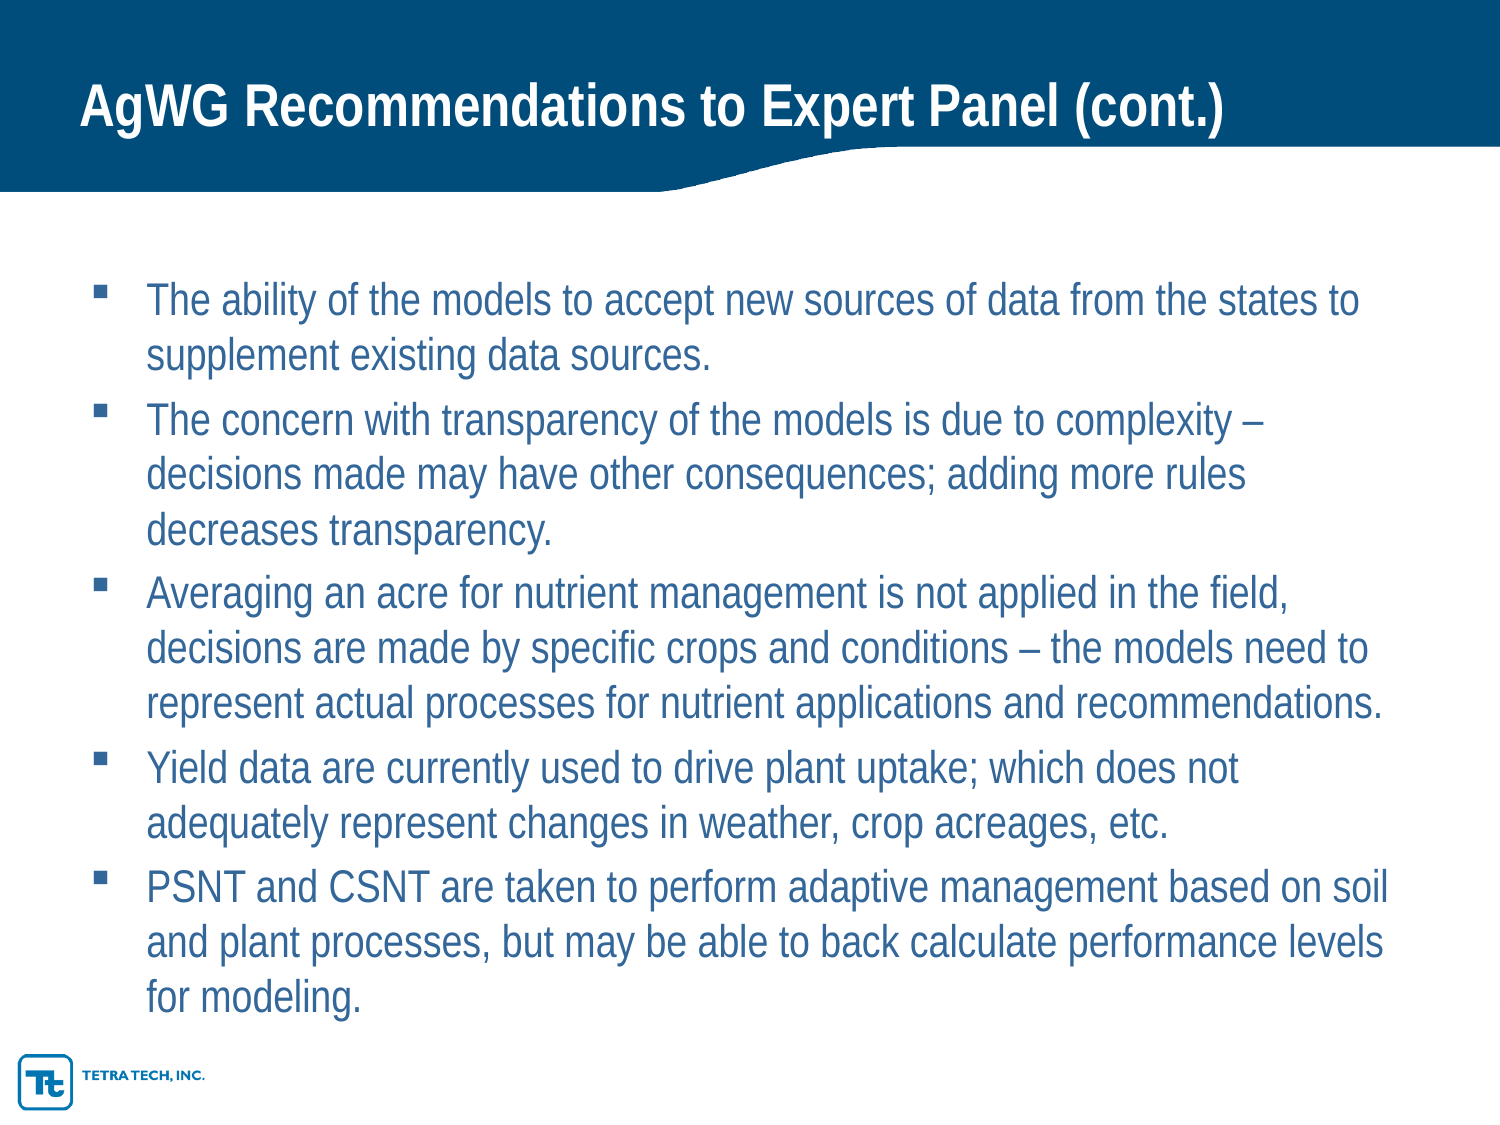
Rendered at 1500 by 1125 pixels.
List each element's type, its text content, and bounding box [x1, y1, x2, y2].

picture [16, 1050, 205, 1114]
picture [0, 0, 1500, 1000]
title AgWG Recommendations to Expert Panel (cont.) [63, 34, 1359, 171]
list The ability of the models to accept new sources of data from the states to supplement existing data sources. The concern with transparency of the models is due to complexity – decisions made may have other consequences; adding more rules decreases transparency. Averaging an acre for nutrient management is not applied in the field, decisions are made by specific crops and conditions – the models need to represent actual processes for nutrient applications and recommendations. Yield data are currently used to drive plant uptake; which does not adequately represent changes in weather, crop acreages, etc. PSNT and CSNT are taken to perform adaptive management based on soil and plant processes, but may be able to back calculate performance levels for modeling. [74, 262, 1426, 1006]
